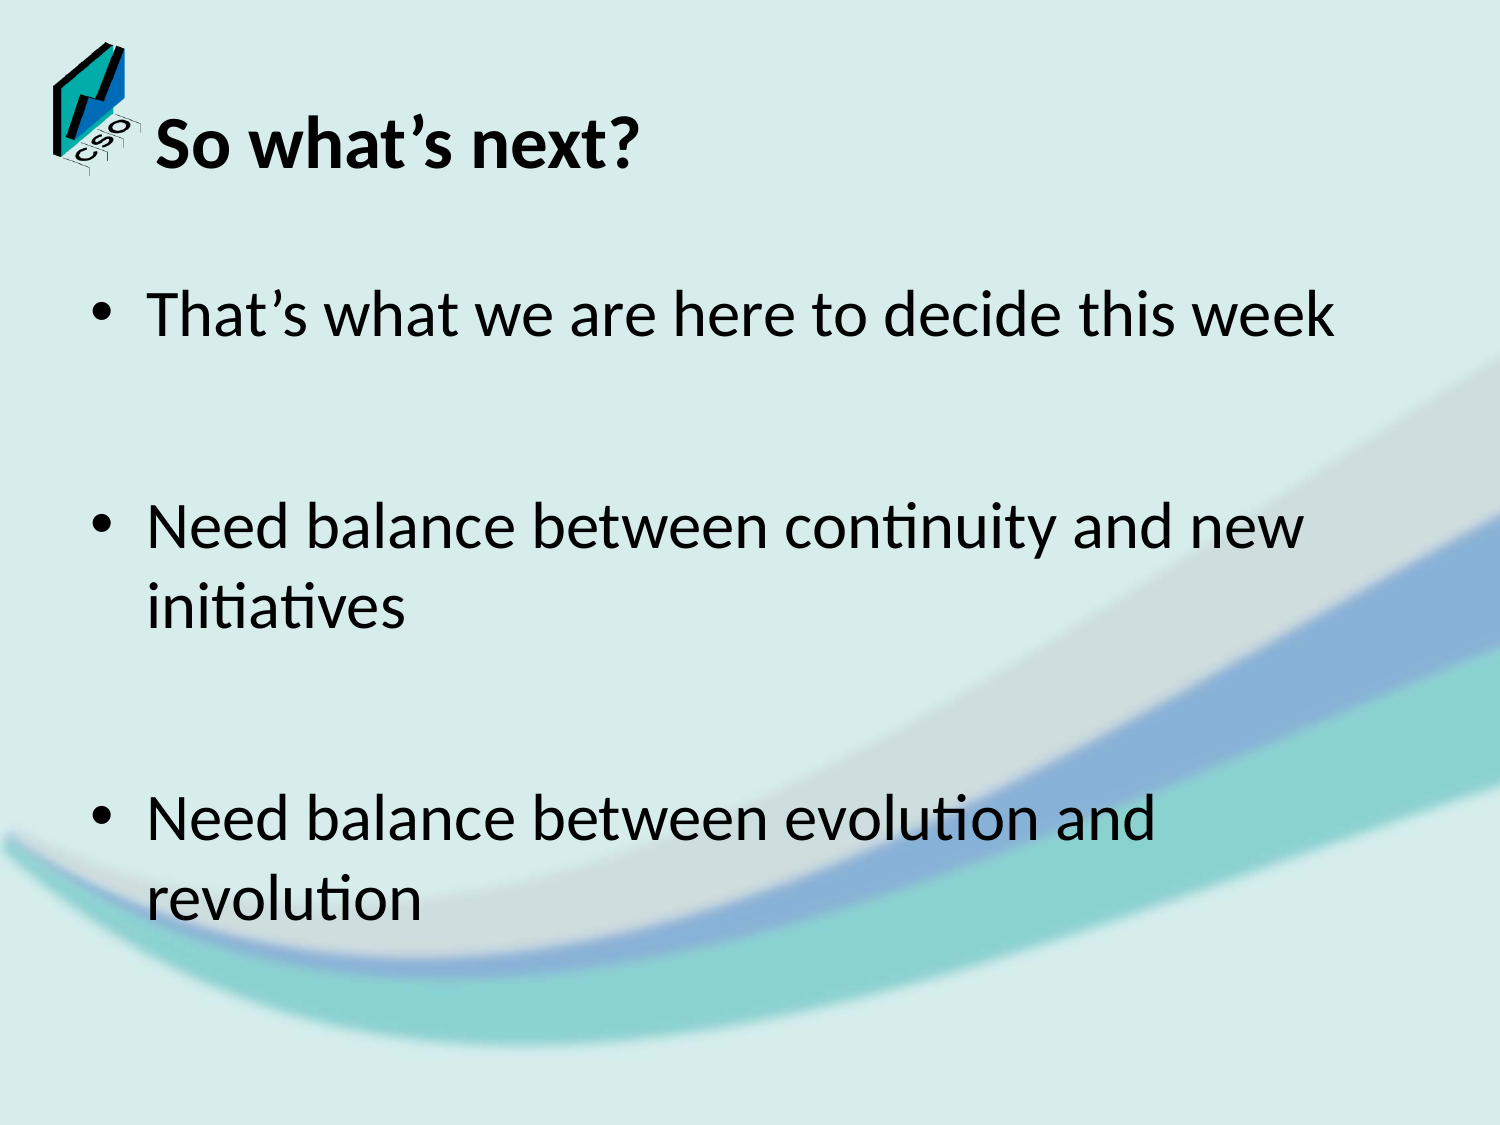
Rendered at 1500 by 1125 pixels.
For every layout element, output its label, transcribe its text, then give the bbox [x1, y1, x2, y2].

title So what’s next? [140, 45, 1388, 233]
picture [0, 0, 1500, 1125]
list That’s what we are here to decide this week Need balance between continuity and new initiatives Need balance between evolution and revolution [75, 262, 1425, 1005]
